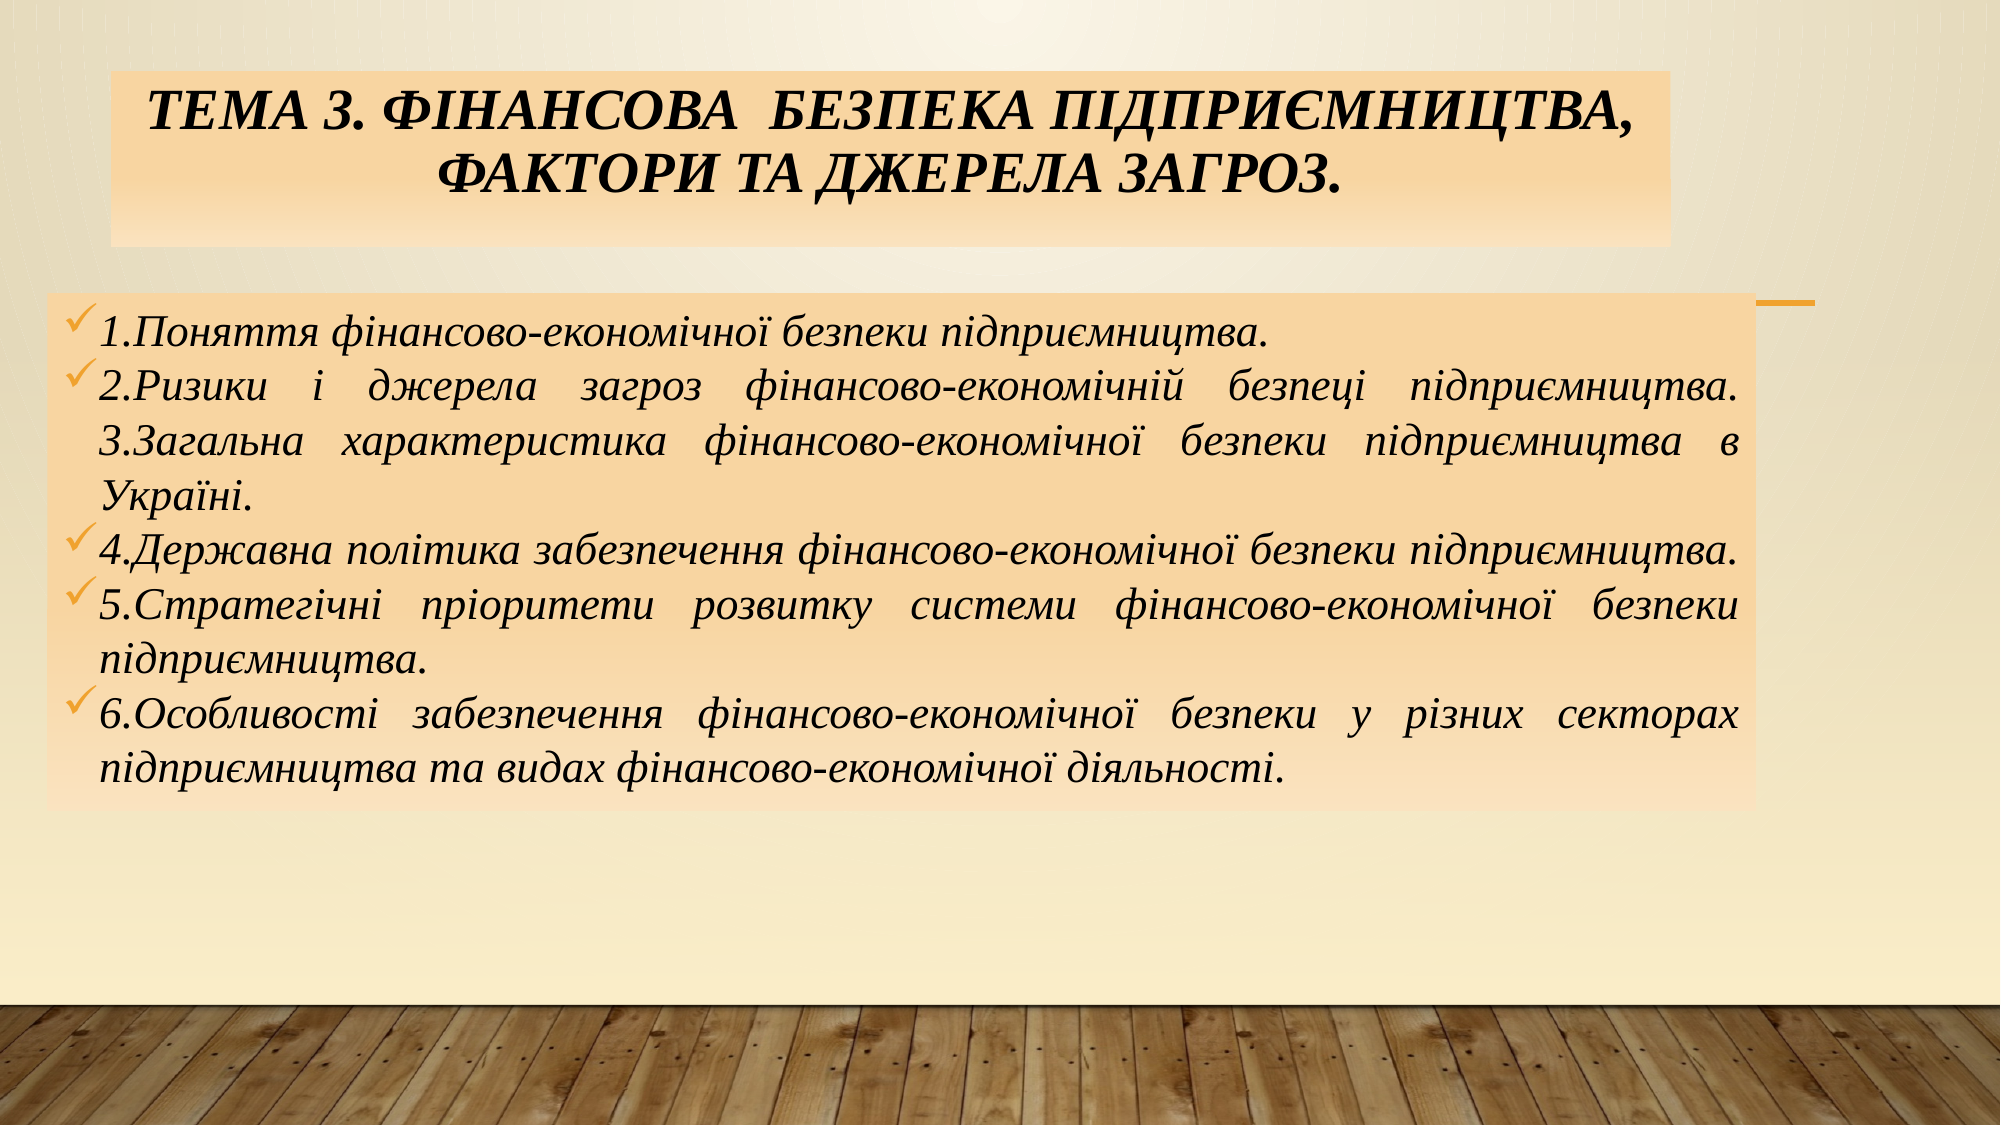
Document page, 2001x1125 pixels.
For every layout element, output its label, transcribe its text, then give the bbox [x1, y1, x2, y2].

title ТЕМА 3. ФінансовА безпека підприємництва, фактори та джерела загроз. [111, 71, 1671, 247]
picture [0, 1005, 2000, 1125]
list 1.Поняття фінансово-економічної безпеки підприємництва. 2.Ризики і джерела загроз фінансово-економічній безпеці підприємництва. 3.Загальна характеристика фінансово-економічної безпеки підприємництва в Україні. 4.Державна політика забезпечення фінансово-економічної безпеки підприємництва. 5.Стратегічні пріоритети розвитку системи фінансово-економічної безпеки підприємництва. 6.Особливості забезпечення фінансово-економічної безпеки у різних секторах підприємництва та видах фінансово-економічної діяльності. [47, 293, 1756, 811]
